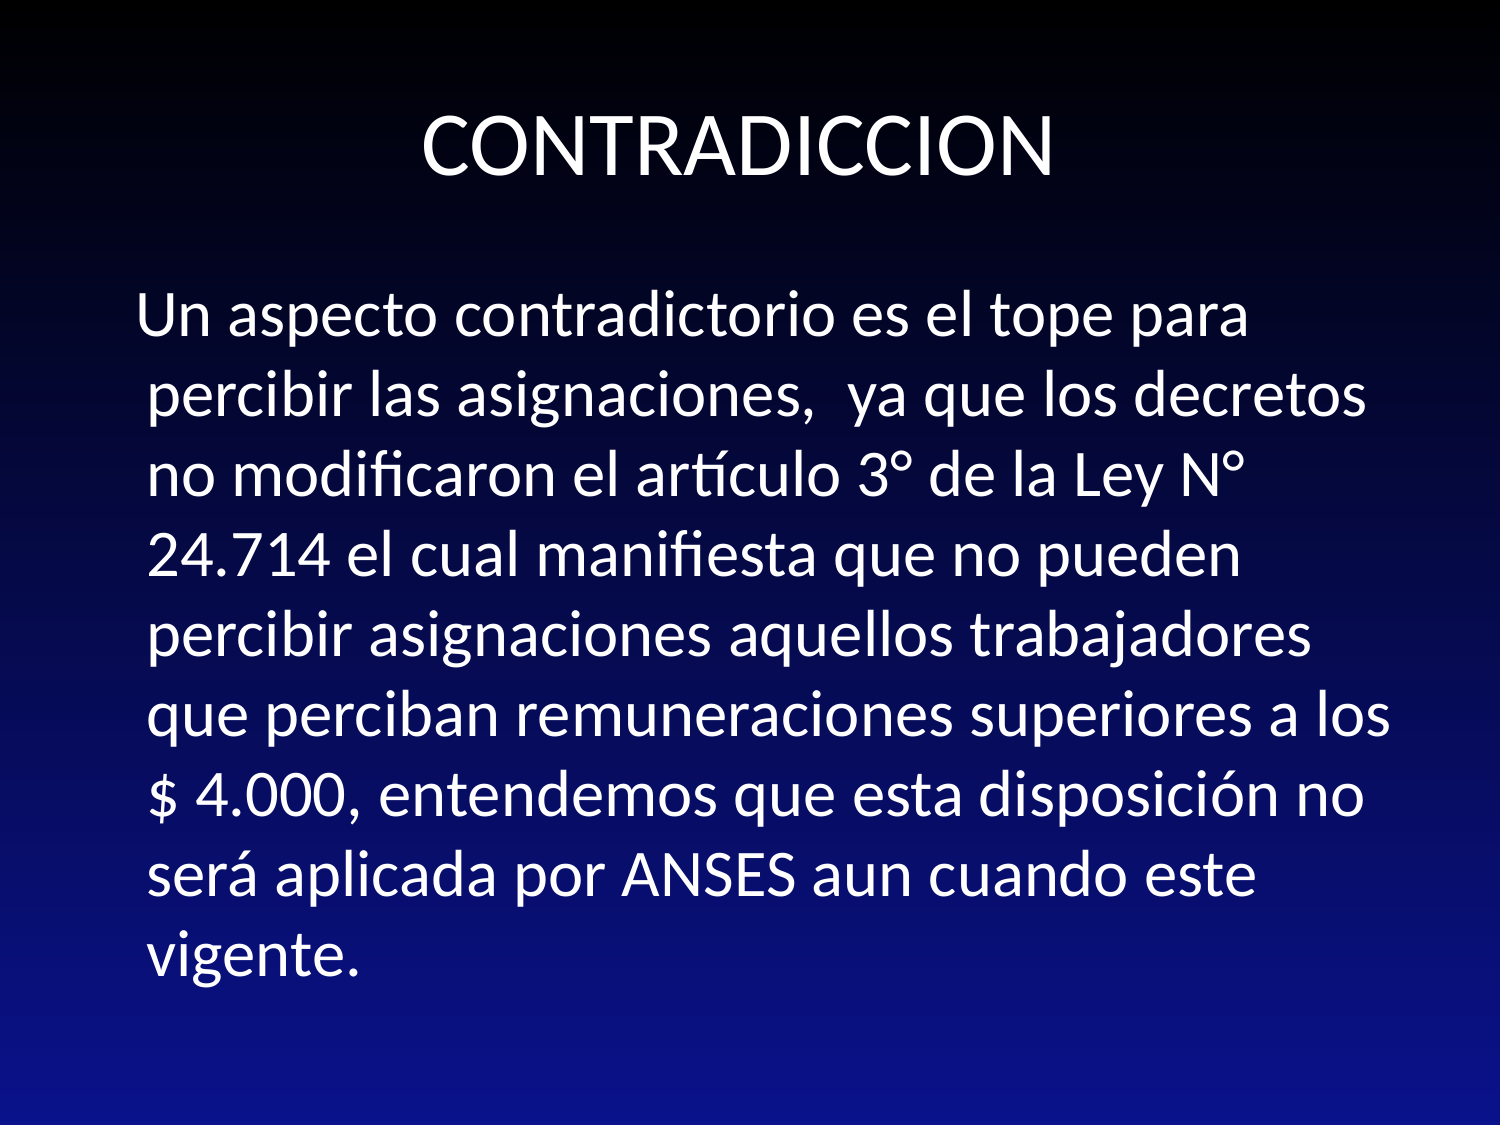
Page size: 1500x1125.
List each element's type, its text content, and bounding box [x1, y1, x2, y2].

title CONTRADICCION [74, 44, 1426, 233]
list Un aspecto contradictorio es el tope para percibir las asignaciones, ya que los decretos no modificaron el artículo 3° de la Ley N° 24.714 el cual manifiesta que no pueden percibir asignaciones aquellos trabajadores que perciban remuneraciones superiores a los $ 4.000, entendemos que esta disposición no será aplicada por ANSES aun cuando este vigente. [74, 262, 1426, 1071]
